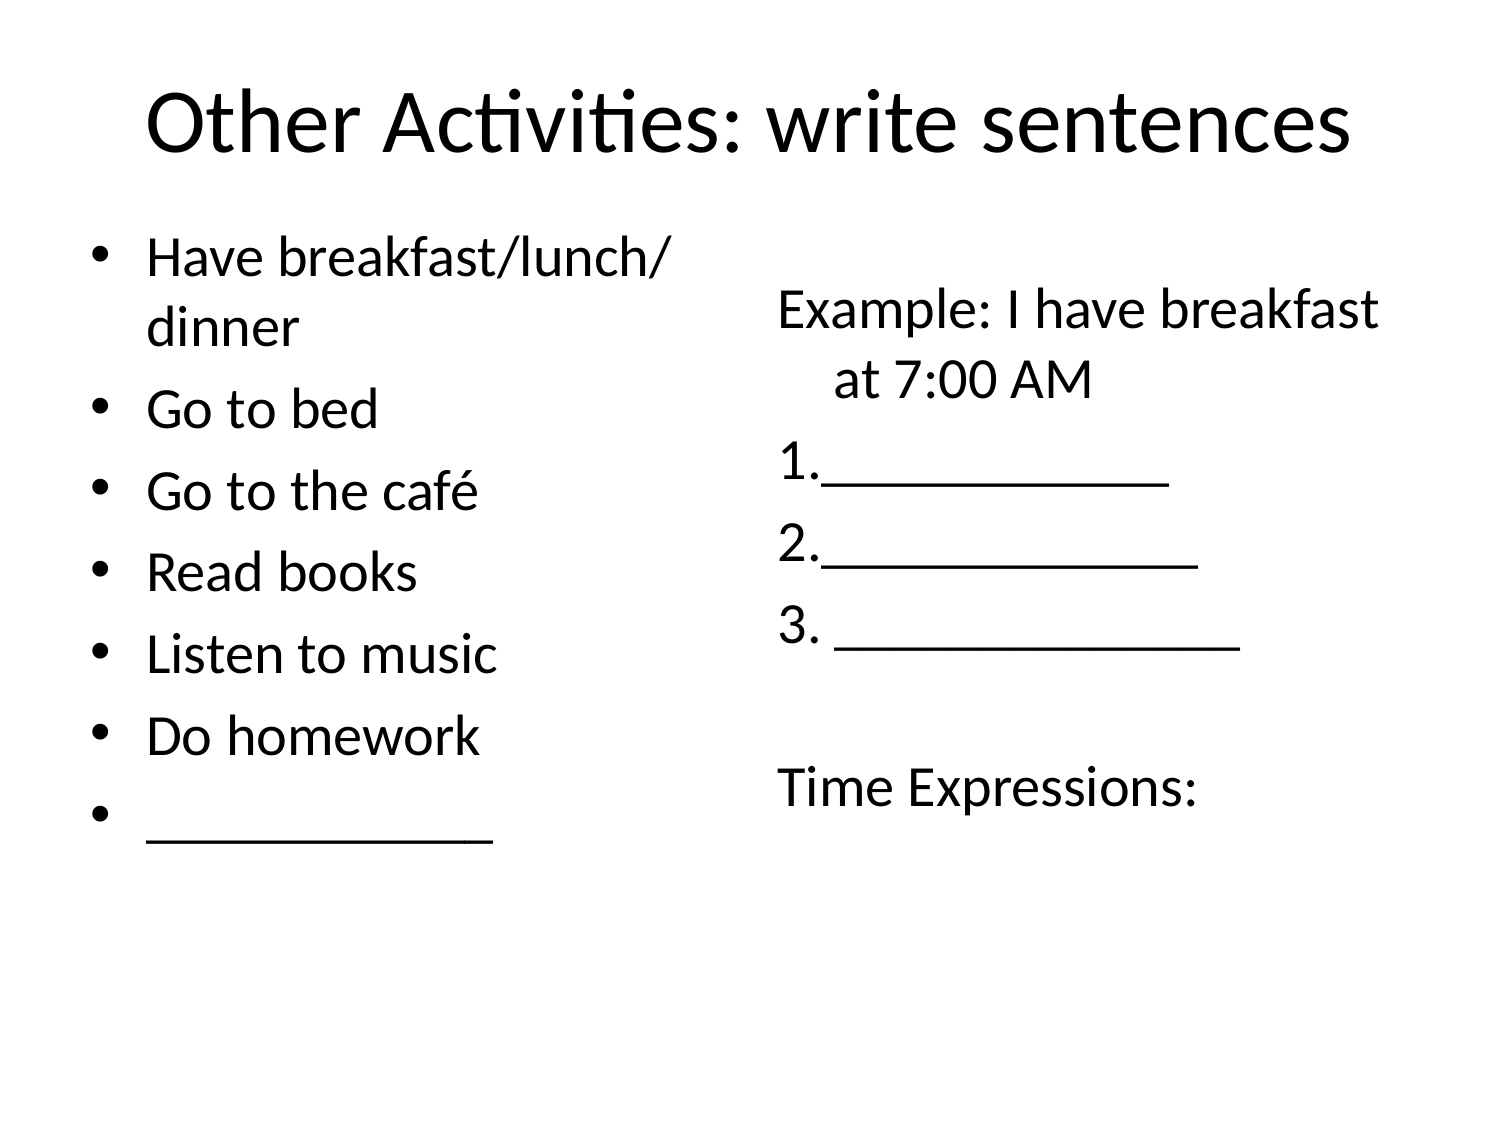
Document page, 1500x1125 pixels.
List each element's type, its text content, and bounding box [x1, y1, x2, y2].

title Other Activities: write sentences [75, 45, 1425, 188]
list Example: I have breakfast at 7:00 AM 1.____________ 2._____________ 3. ______________ Time Expressions: [762, 262, 1425, 1005]
list Have breakfast/lunch/ dinner Go to bed Go to the café Read books Listen to music Do homework ____________ [75, 210, 738, 1005]
